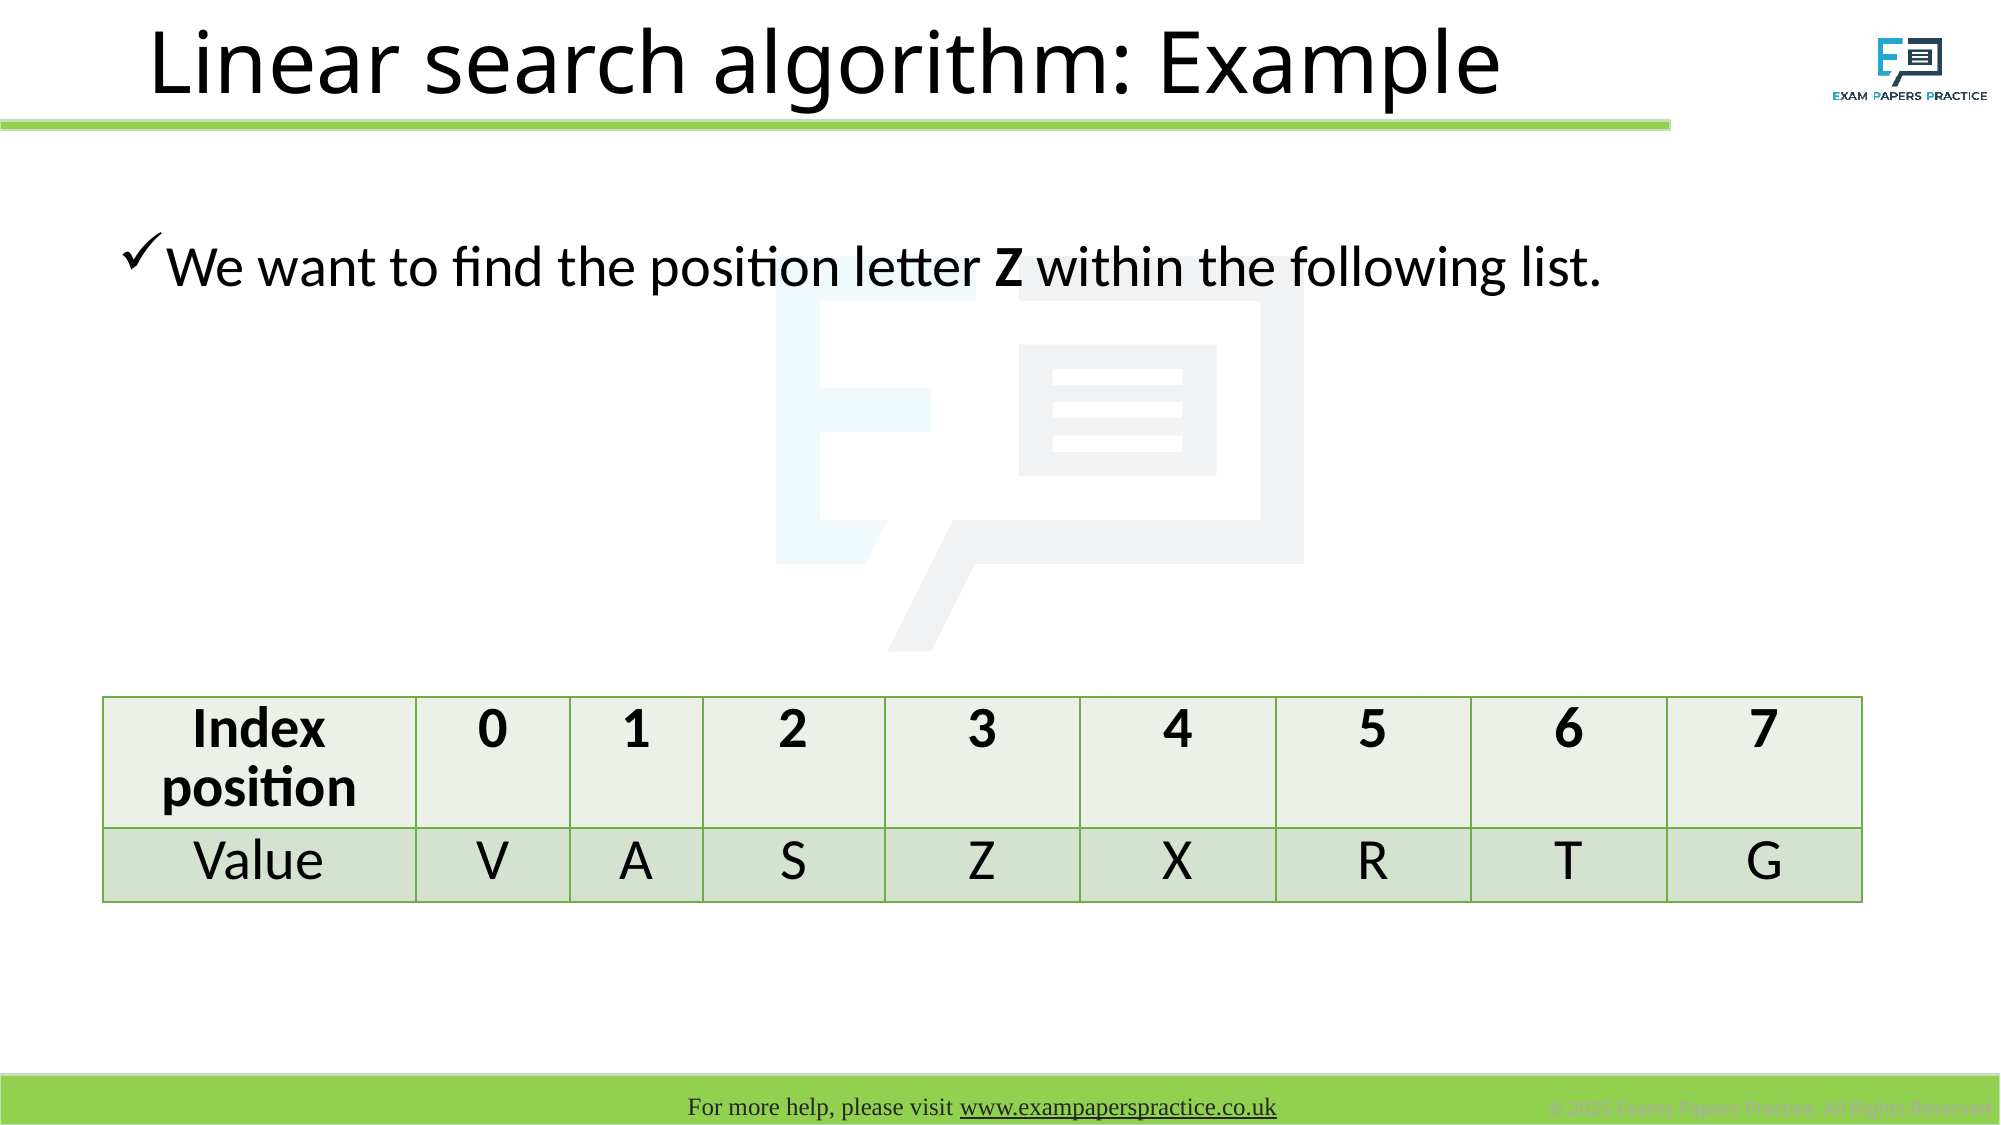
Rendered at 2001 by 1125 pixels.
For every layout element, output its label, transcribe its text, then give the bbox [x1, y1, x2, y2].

table_header 1 [571, 698, 702, 827]
table_cell Z [886, 829, 1079, 901]
table_header 7 [1668, 698, 1861, 827]
table_cell G [1668, 829, 1861, 901]
table_cell Value [104, 829, 415, 901]
table_header 6 [1472, 698, 1666, 827]
table_header 3 [886, 698, 1079, 827]
table_cell V [417, 829, 569, 901]
table_header 5 [1277, 698, 1470, 827]
list We want to find the position letter Z within the following list. [102, 206, 1828, 611]
table_header Index position [104, 698, 415, 827]
table_cell S [704, 829, 884, 901]
table_cell A [571, 829, 702, 901]
table_cell T [1472, 829, 1666, 901]
table_header 4 [1081, 698, 1275, 827]
table_header 2 [704, 698, 884, 827]
table_header 0 [417, 698, 569, 827]
table_cell X [1081, 829, 1275, 901]
title Linear search algorithm: Example [132, 11, 1858, 121]
table_cell R [1277, 829, 1470, 901]
